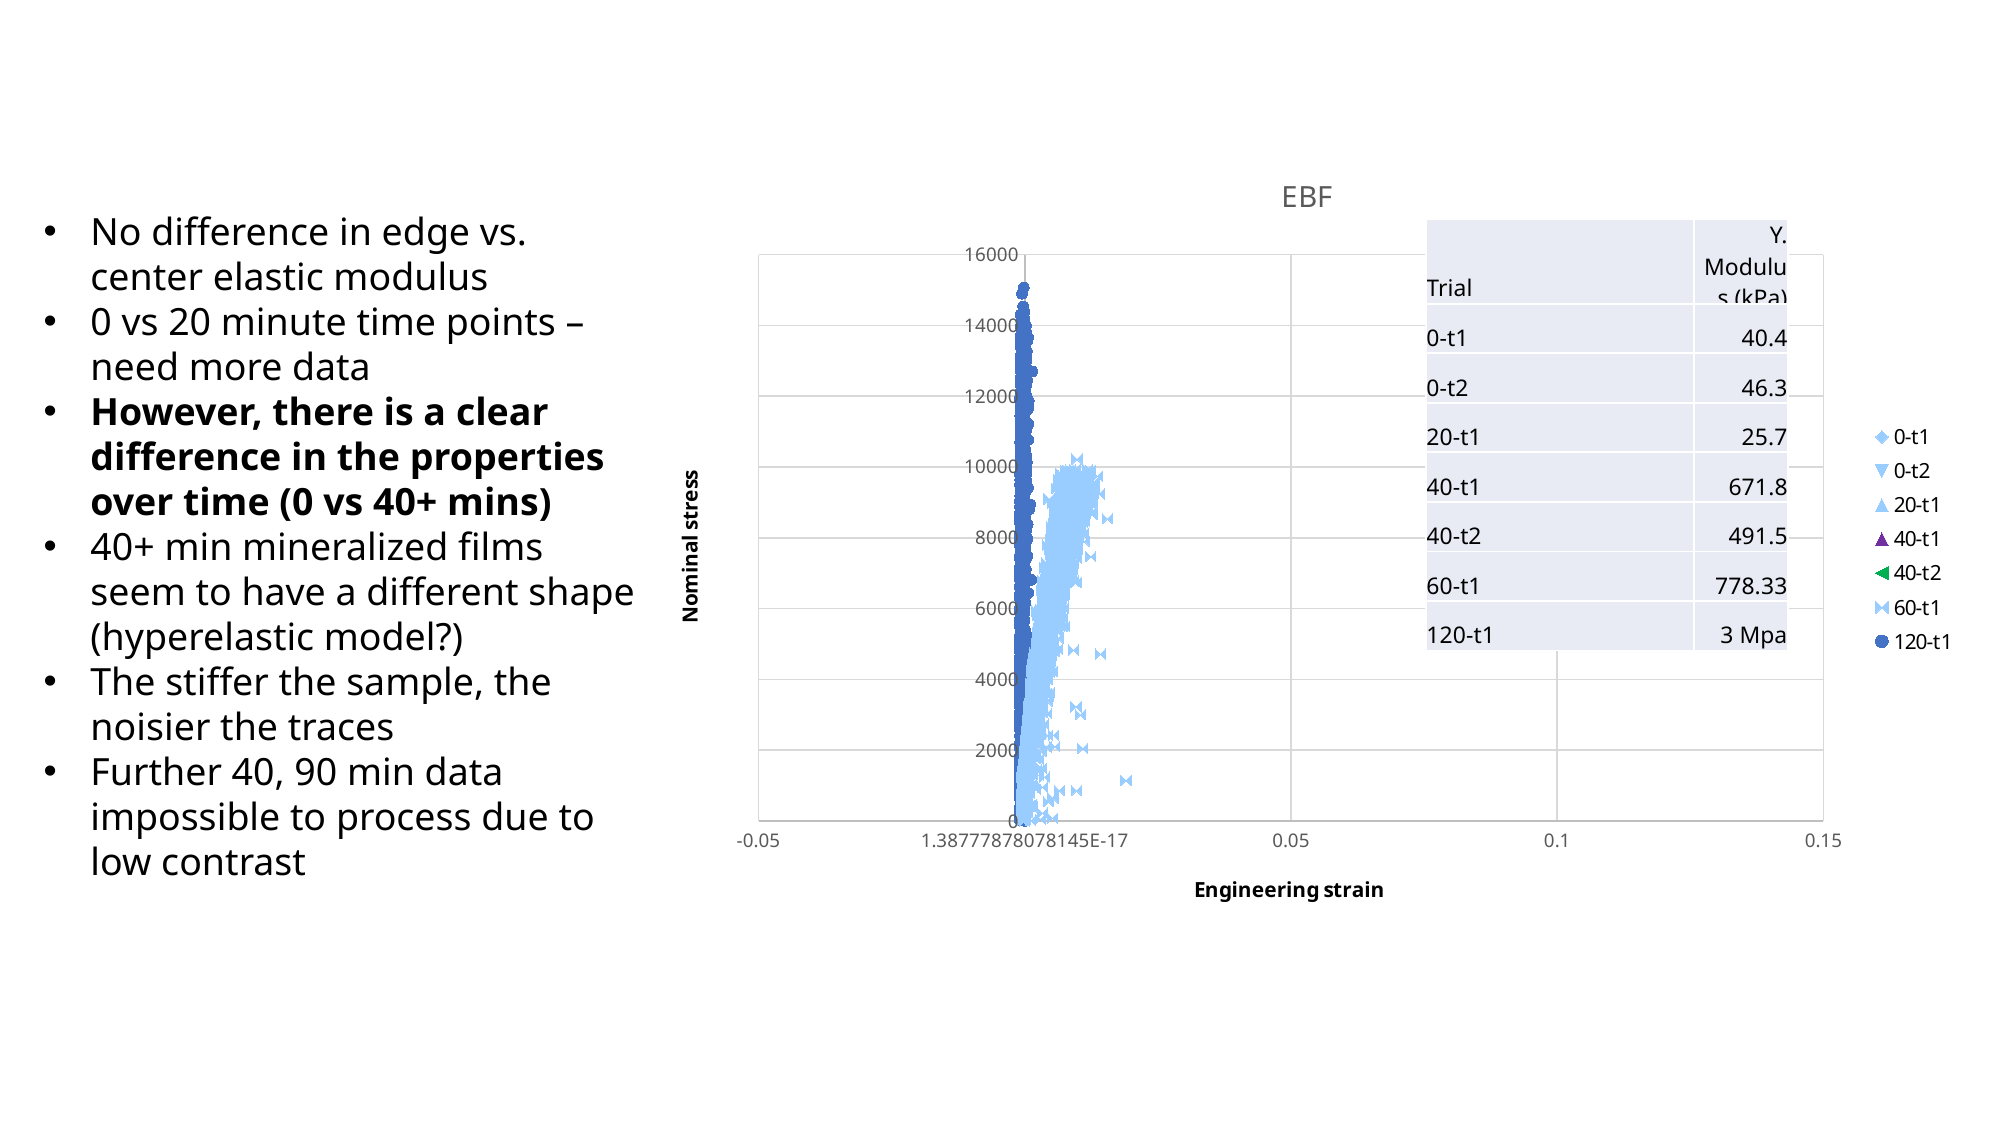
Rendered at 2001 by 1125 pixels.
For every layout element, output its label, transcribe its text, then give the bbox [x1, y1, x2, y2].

chart [642, 143, 1972, 935]
text_box No difference in edge vs. center elastic modulus 0 vs 20 minute time points – need more data However, there is a clear difference in the properties over time (0 vs 40+ mins) 40+ min mineralized films seem to have a different shape (hyperelastic model?) The stiffer the sample, the noisier the traces Further 40, 90 min data impossible to process due to low contrast [28, 200, 661, 936]
